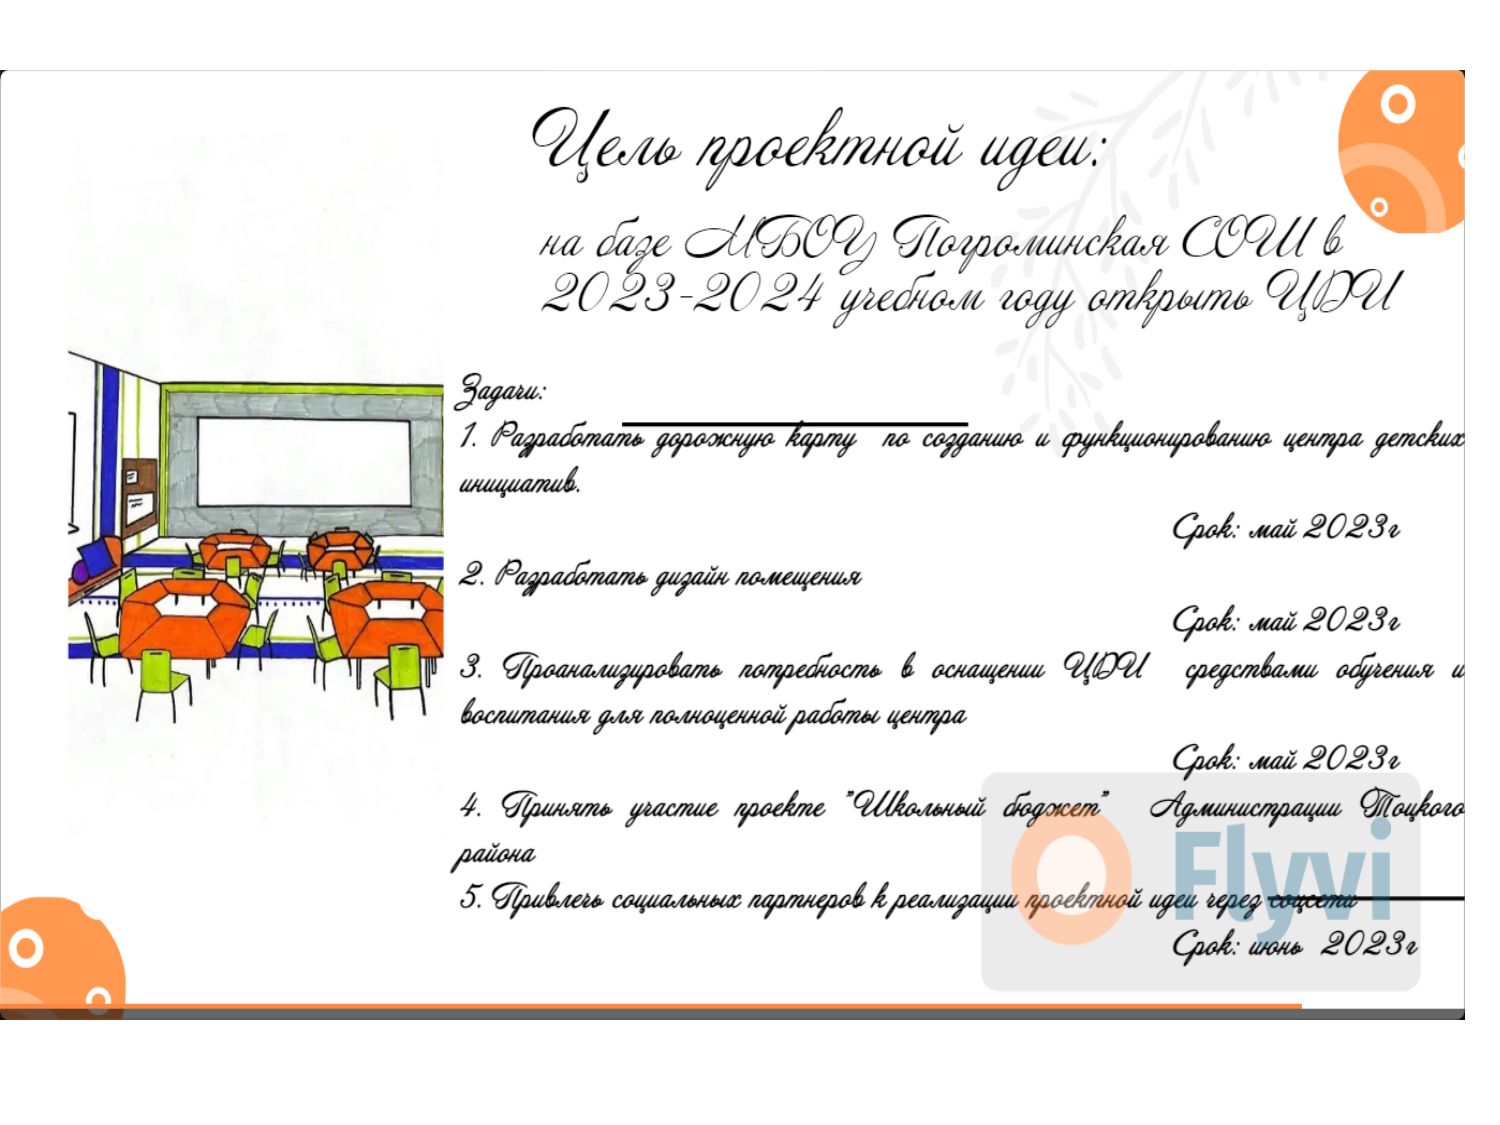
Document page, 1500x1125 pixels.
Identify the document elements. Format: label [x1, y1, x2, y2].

picture [0, 70, 1466, 1020]
